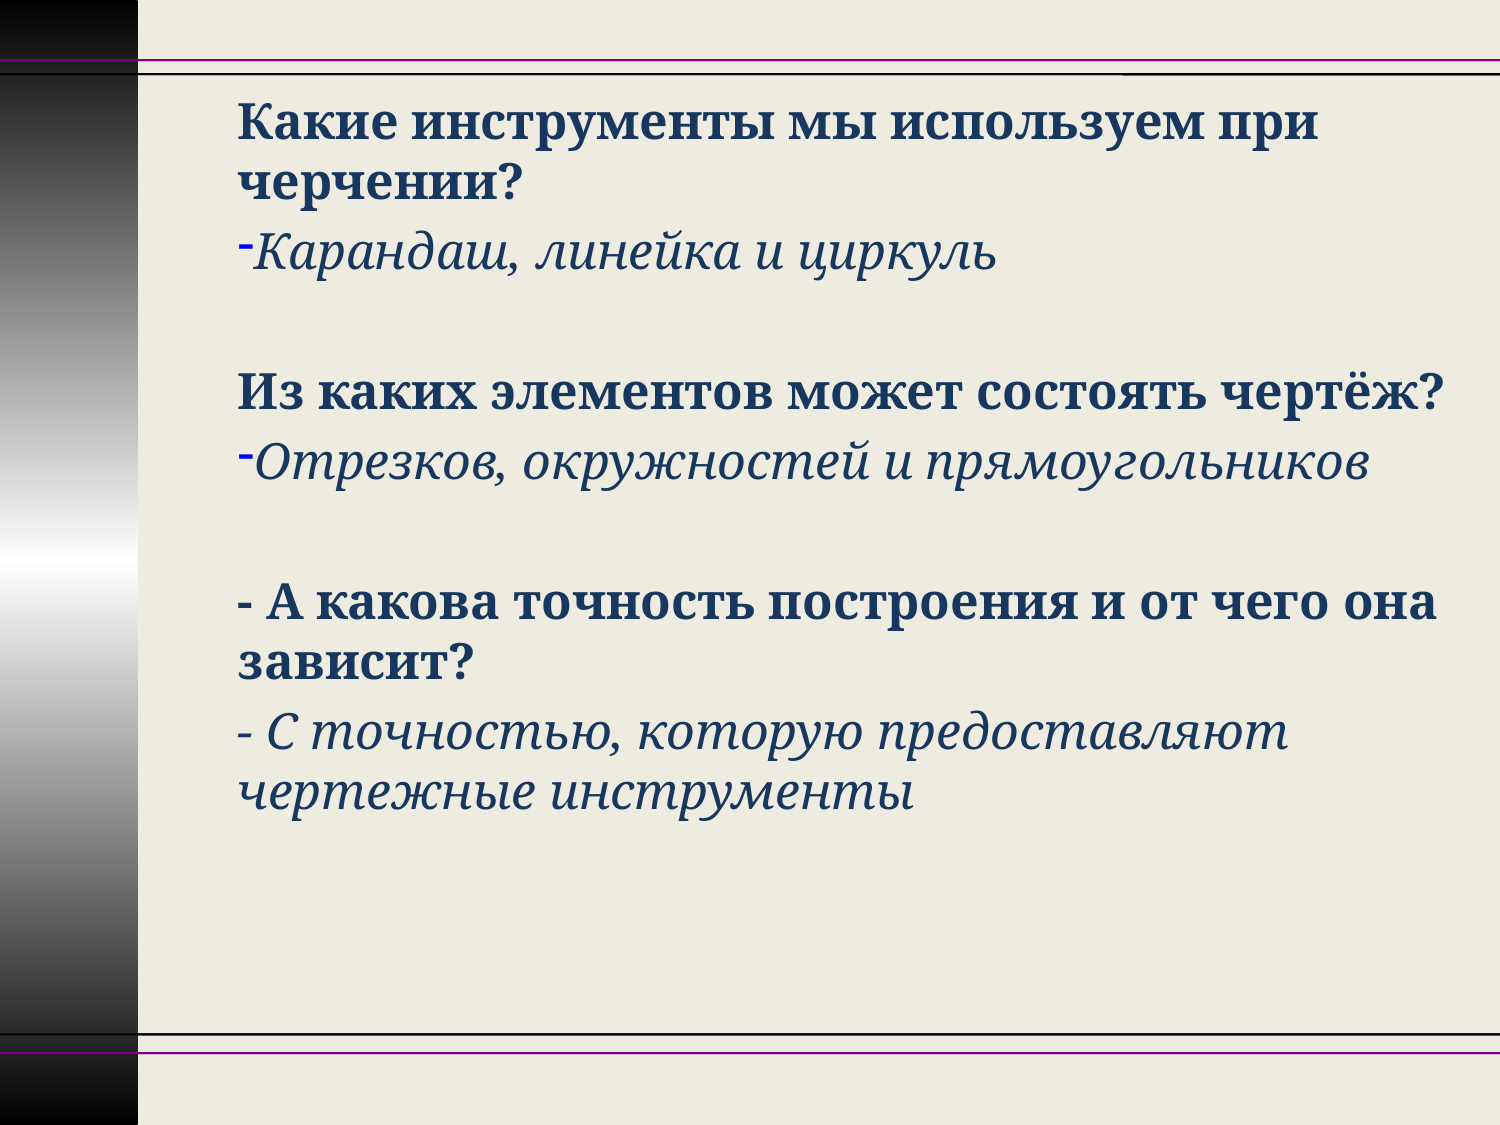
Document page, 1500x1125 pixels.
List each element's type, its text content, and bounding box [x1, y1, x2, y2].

subtitle Какие инструменты мы используем при черчении? Карандаш, линейка и циркуль Из каких элементов может состоять чертёж? Отрезков, окружностей и прямоугольников - А какова точность построения и от чего она зависит? - С точностью, которую предоставляют чертежные инструменты [222, 81, 1477, 903]
